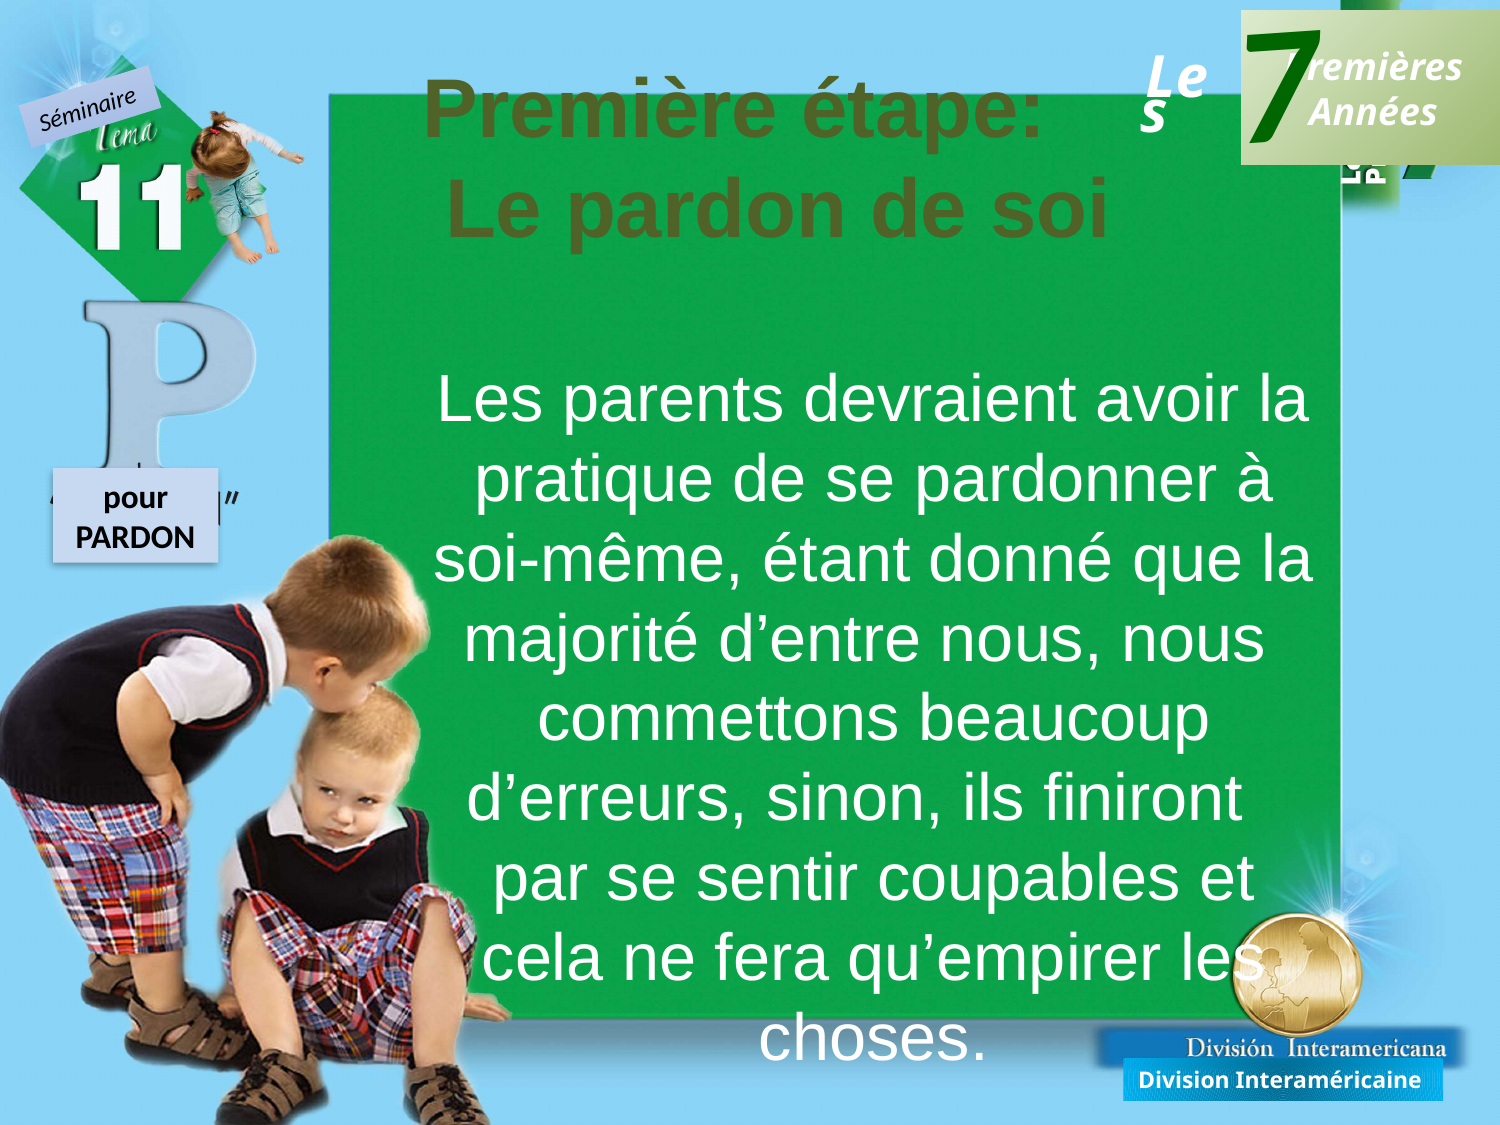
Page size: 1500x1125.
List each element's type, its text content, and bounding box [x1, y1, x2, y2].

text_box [1119, 0, 1500, 185]
text_box Séminaire [18, 65, 162, 149]
text_box Division Interaméricaine [1123, 1058, 1444, 1101]
text_box Première étape: Le pardon de soi Les parents devraient avoir la pratique de se pardonner à soi-même, étant donné que la majorité d’entre nous, nous commettons beaucoup d’erreurs, sinon, ils finiront par se sentir coupables et cela ne fera qu’empirer les choses. [407, 47, 1341, 1082]
text_box pour PARDON [53, 467, 219, 563]
picture [0, 0, 1500, 1125]
